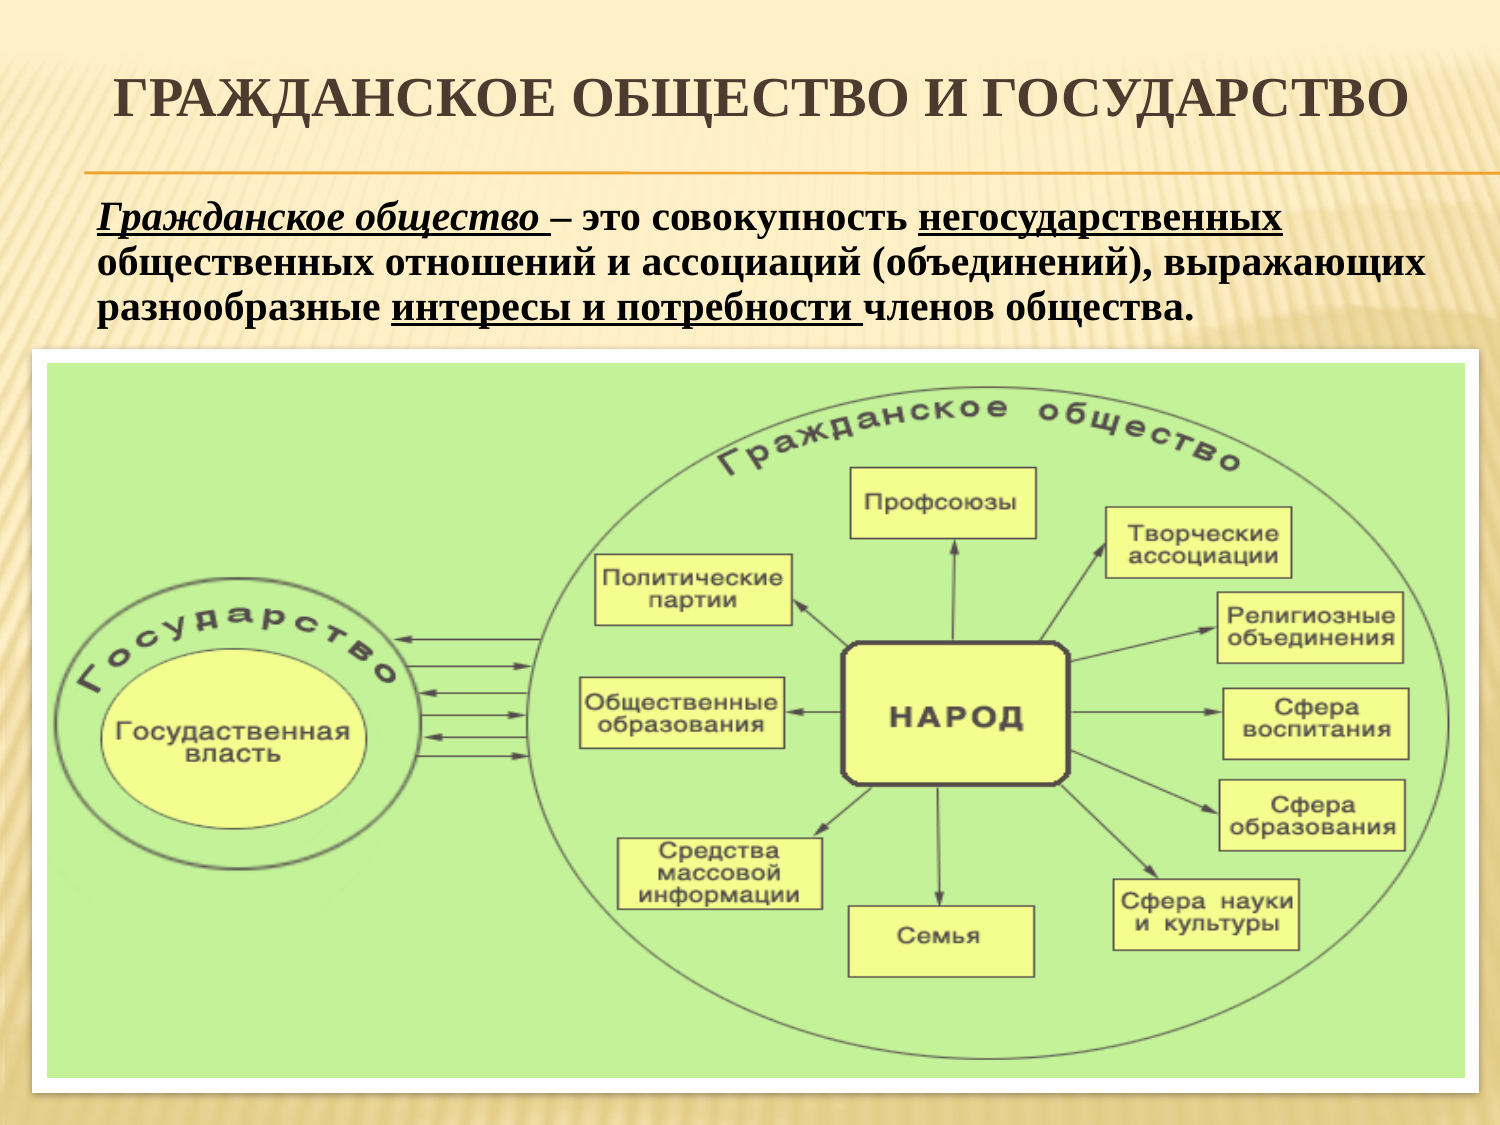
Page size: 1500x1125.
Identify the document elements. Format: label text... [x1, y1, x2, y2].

title Гражданское общество и государство [49, 35, 1475, 153]
picture [46, 362, 1466, 1079]
text_box Гражданское общество – это совокупность негосударственных общественных отношений и ассоциаций (объединений), выражающих разнообразные интересы и потребности членов общества. [82, 187, 1442, 338]
